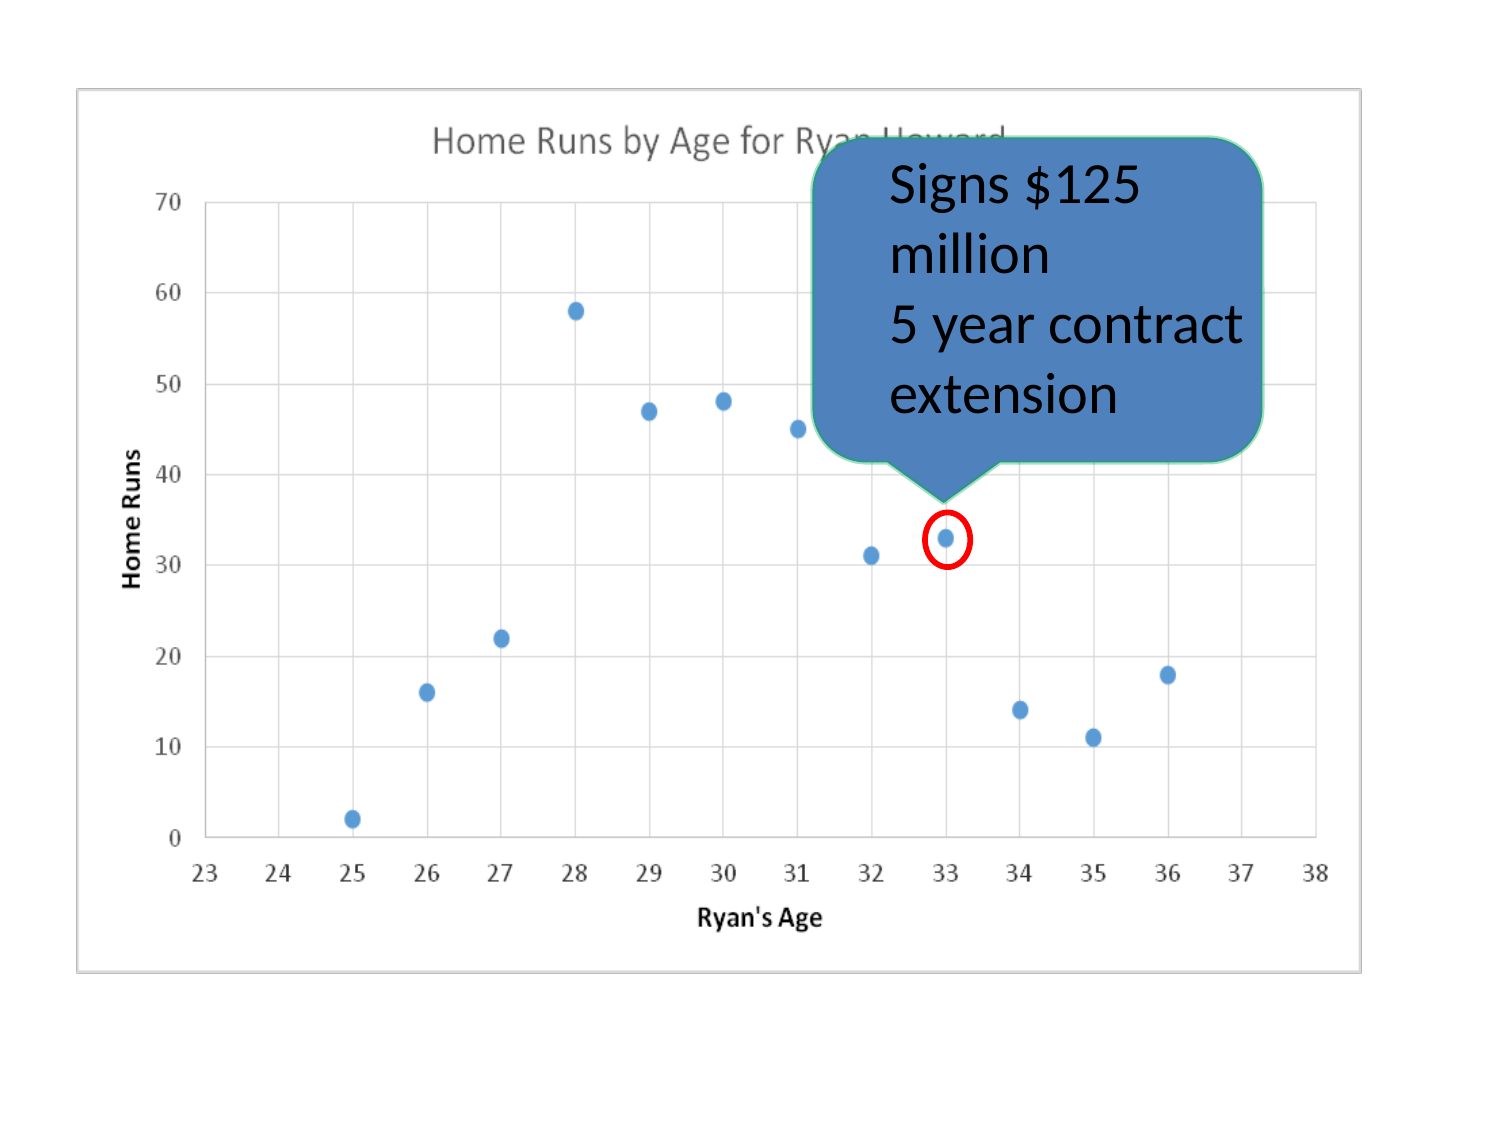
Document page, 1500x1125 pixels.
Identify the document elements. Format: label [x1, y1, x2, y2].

picture [74, 87, 1363, 976]
